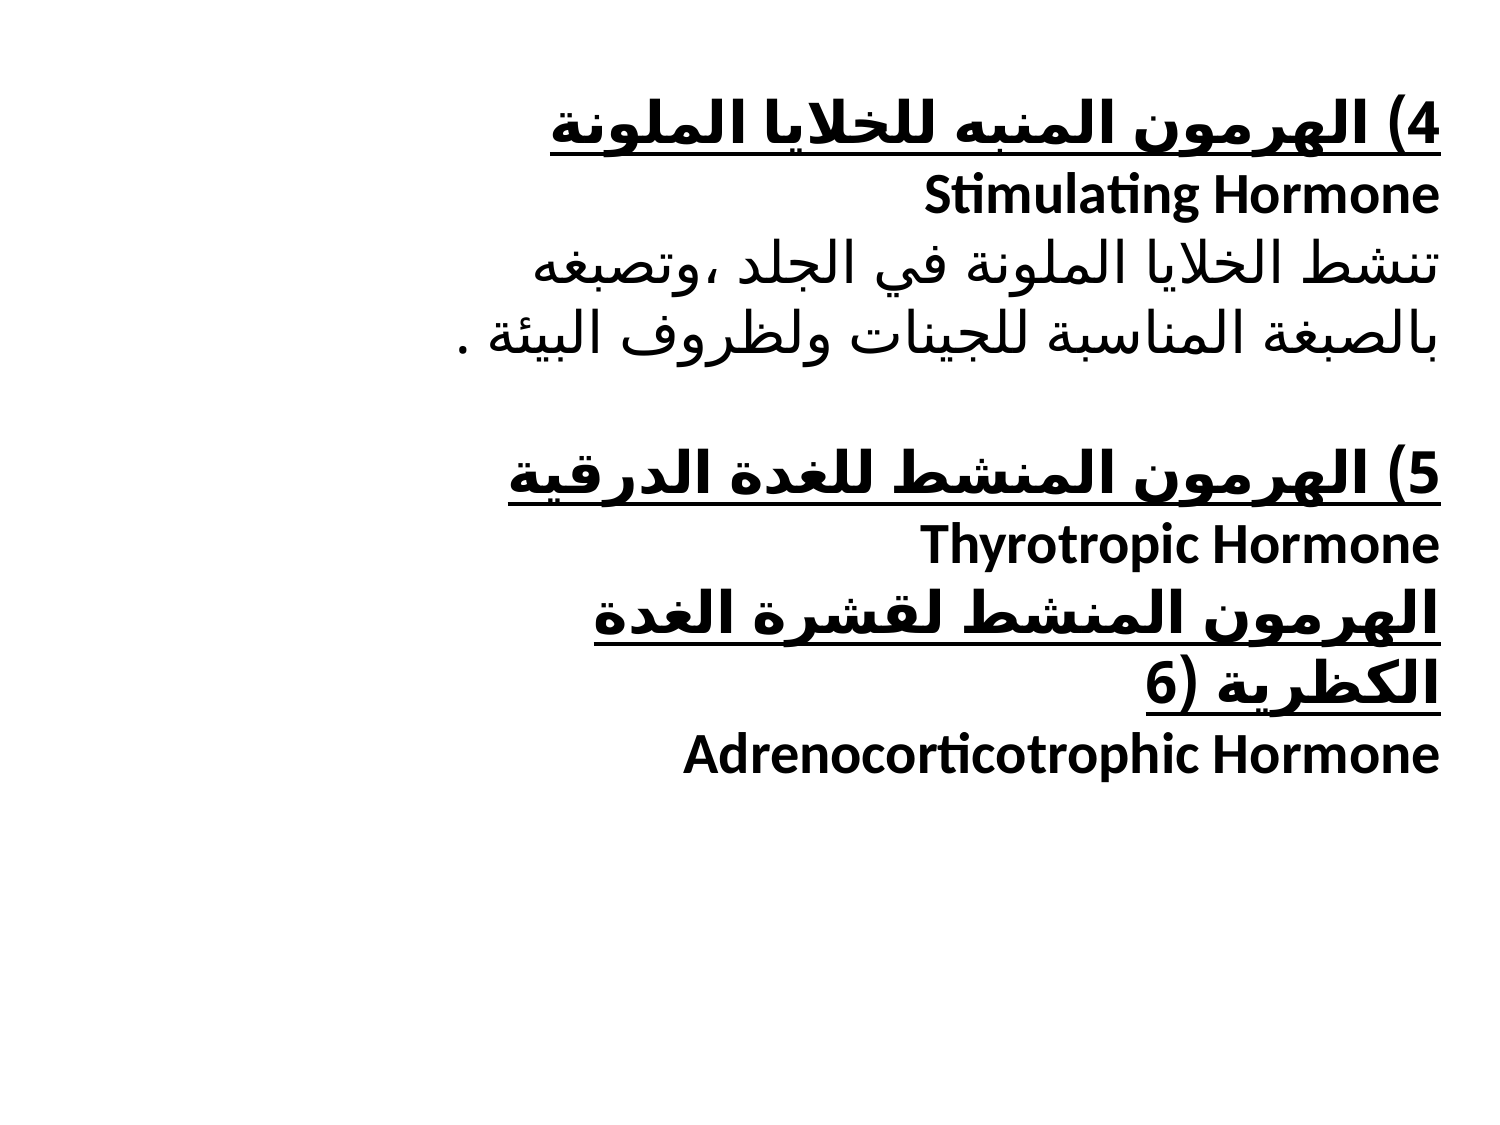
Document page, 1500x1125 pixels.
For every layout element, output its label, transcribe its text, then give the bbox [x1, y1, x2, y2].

text_box 4) الهرمون المنبه للخلايا الملونة Stimulating Hormone تنشط الخلايا الملونة في الجلد ،وتصبغه بالصبغة المناسبة للجينات ولظروف البيئة . 5) الهرمون المنشط للغدة الدرقية Thyrotropic Hormone الهرمون المنشط لقشرة الغدة الكظرية (6 Adrenocorticotrophic Hormone [348, 78, 1456, 933]
